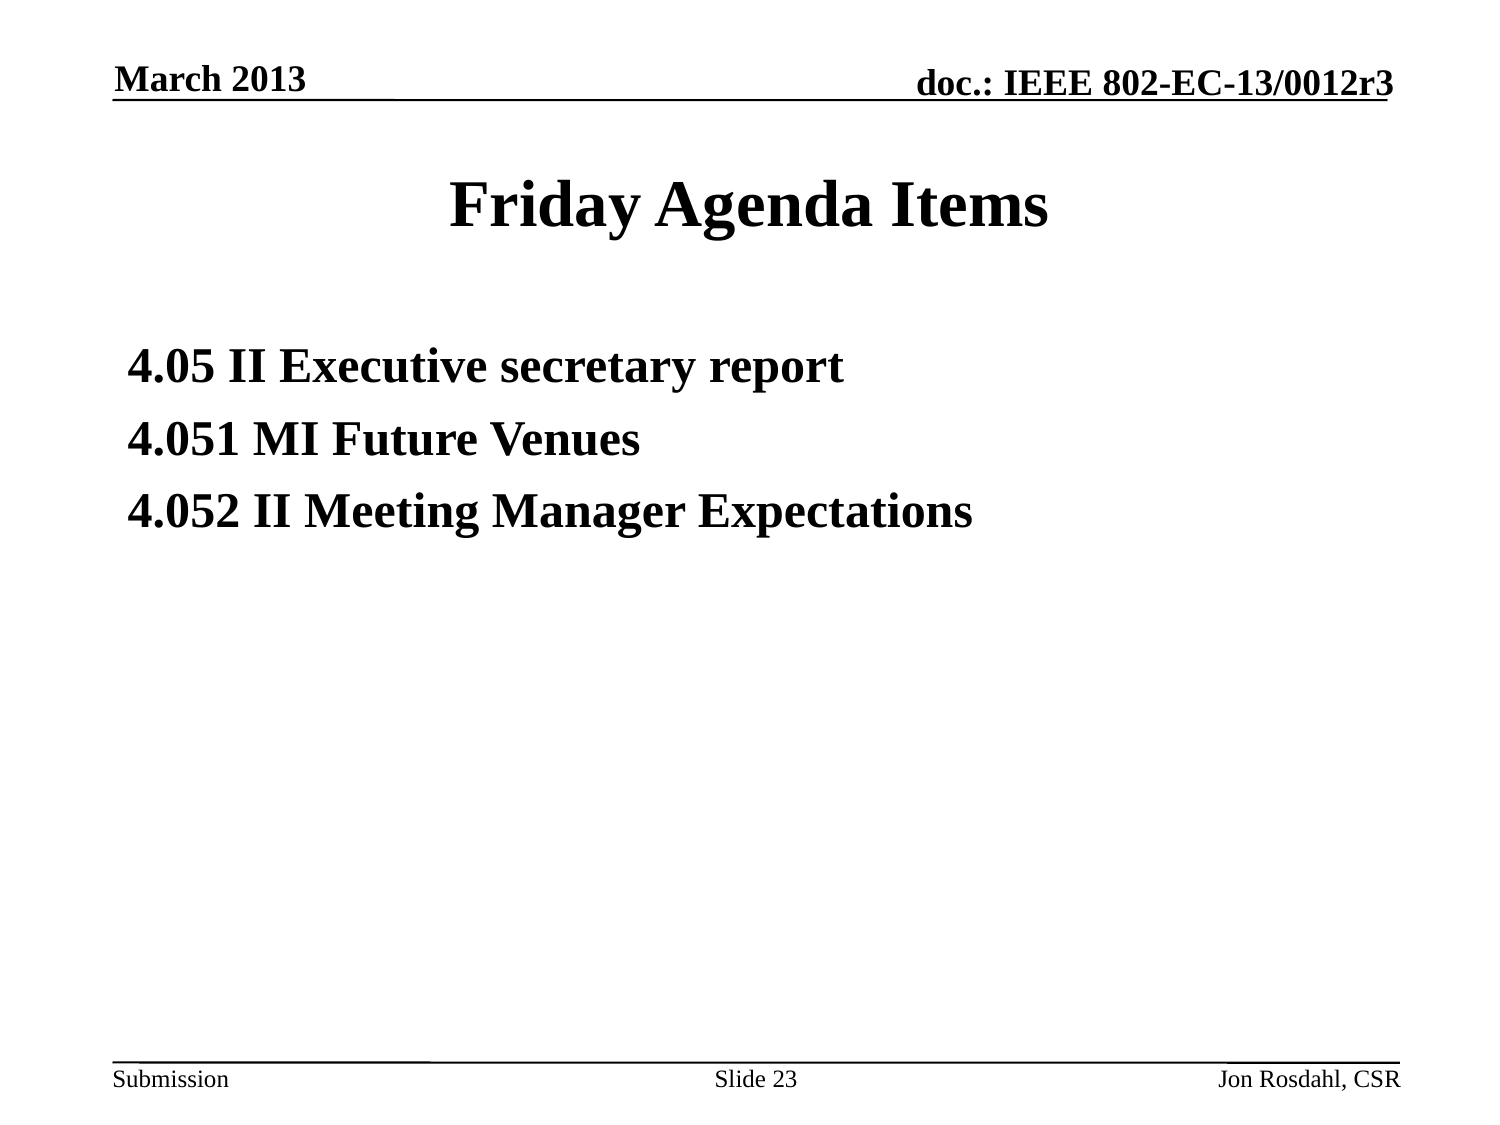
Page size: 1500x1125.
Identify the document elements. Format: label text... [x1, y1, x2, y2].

title Friday Agenda Items [112, 112, 1388, 288]
slide_number Slide 23 [712, 1061, 800, 1123]
footer Jon Rosdahl, CSR [878, 1061, 1402, 1093]
list 4.05 II Executive secretary report 4.051 MI Future Venues 4.052 II Meeting Manager Expectations [112, 324, 1388, 1000]
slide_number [114, 54, 423, 100]
